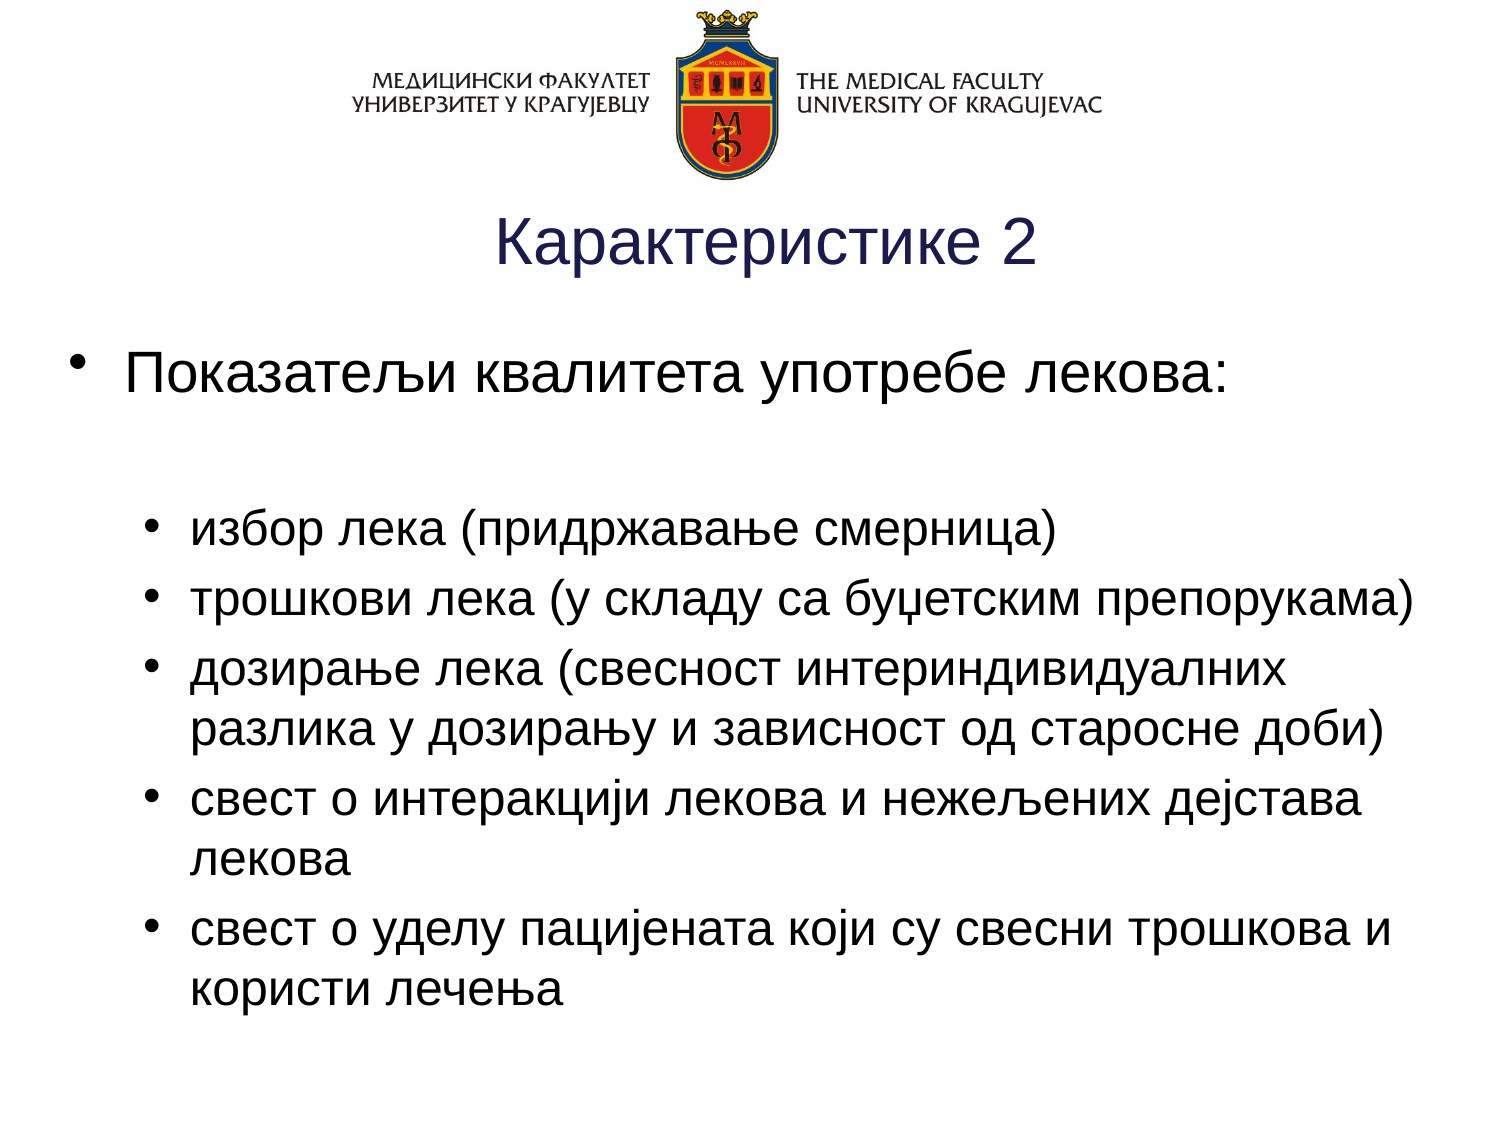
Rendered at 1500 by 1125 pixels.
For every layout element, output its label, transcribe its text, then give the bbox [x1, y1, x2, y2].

list Показатељи квалитета употребе лекова: избор лека (придржавање смерница) трошкови лека (у складу са буџетским препорукама) дозирање лека (свесност интериндивидуалних разлика у дозирању и зависност од старосне доби) свест о интеракцији лекова и нежељених дејстава лекова свест о уделу пацијената који су свесни трошкова и користи лечења [52, 326, 1436, 1048]
title Карактеристике 2 [74, 126, 1459, 351]
picture [328, 0, 1125, 126]
